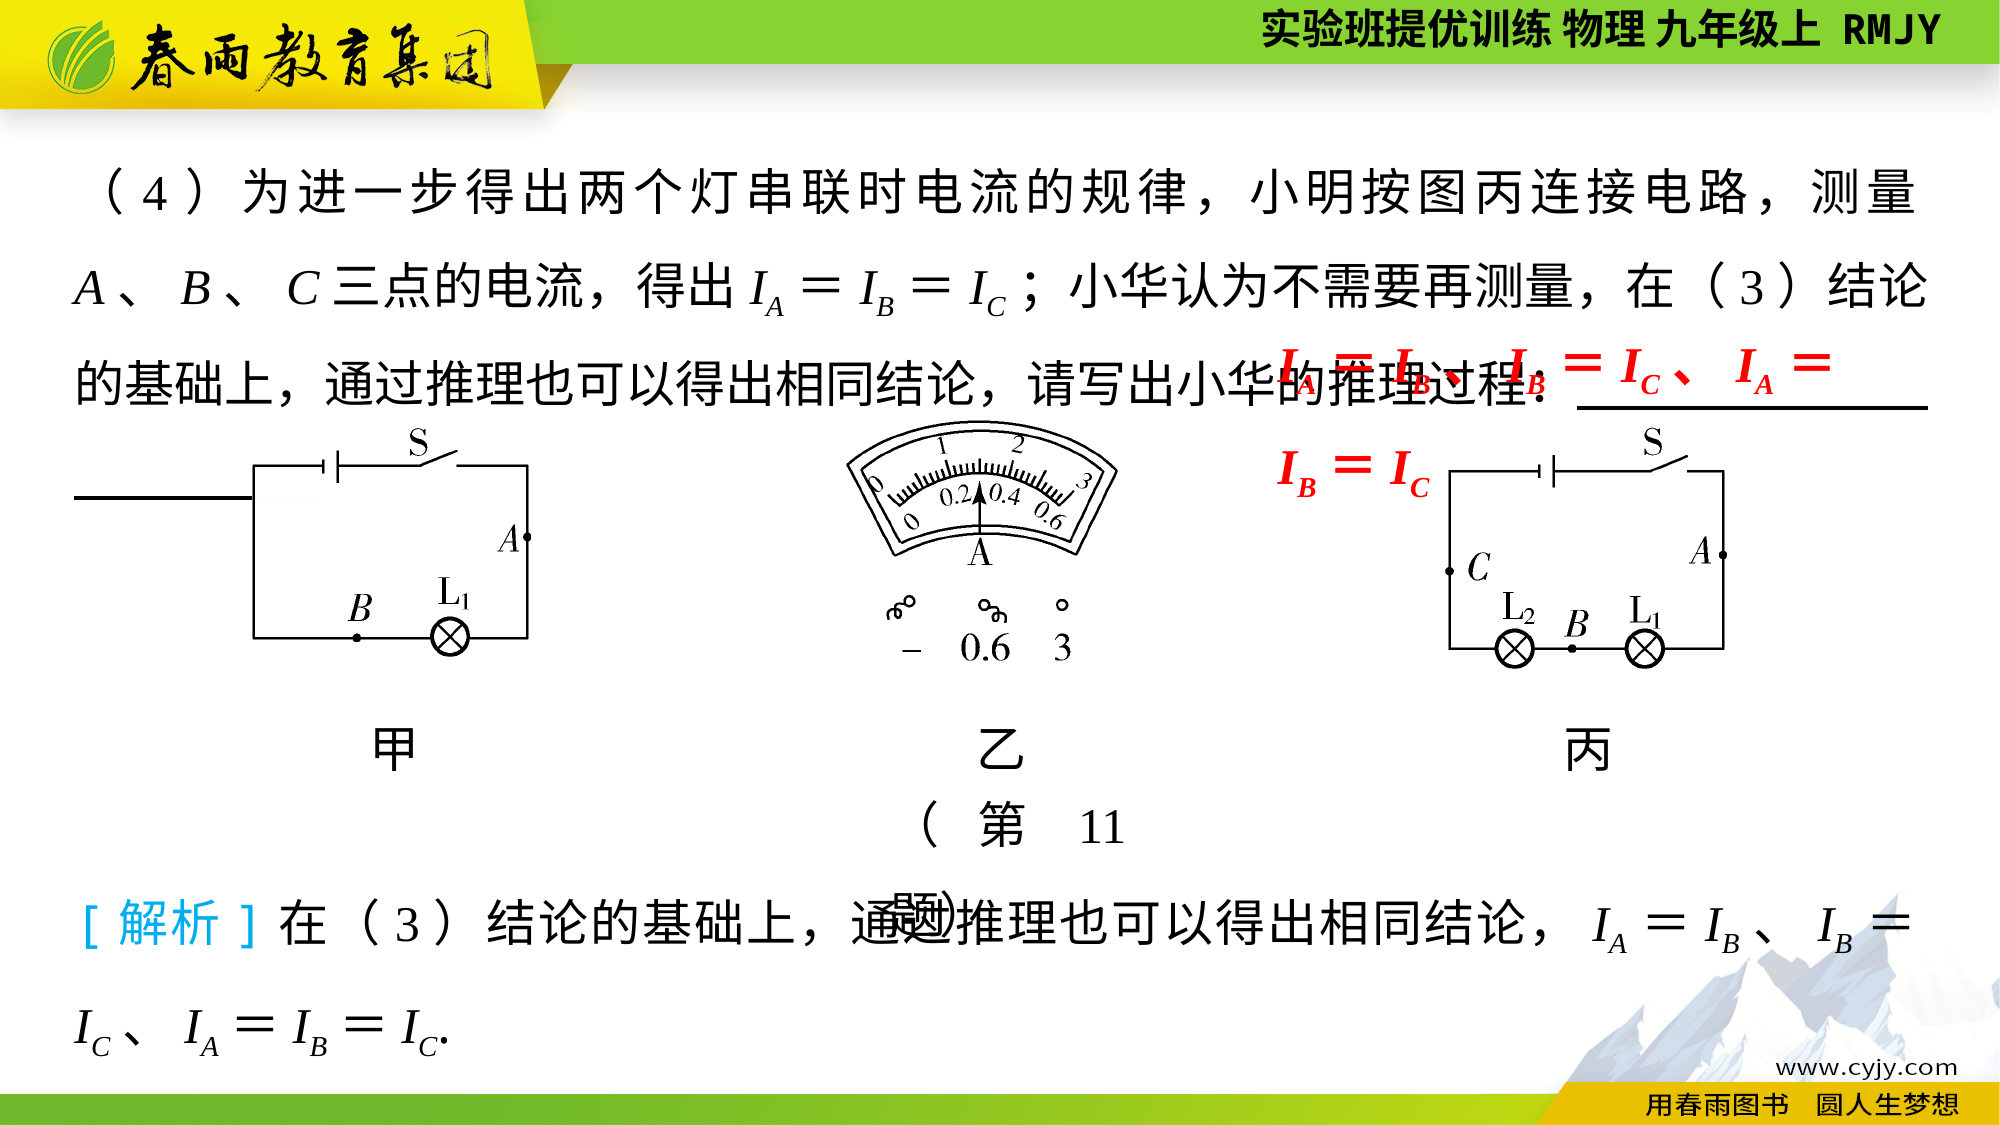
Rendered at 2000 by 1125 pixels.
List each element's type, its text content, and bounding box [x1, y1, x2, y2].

text_box [解析]在（3）结论的基础上，通过推理也可以得出相同结论，IA＝IB、IB＝IC、IA＝IB＝IC. [59, 849, 1944, 1070]
text_box （第11题） [875, 755, 1153, 849]
list （4）为进一步得出两个灯串联时电流的规律，小明按图丙连接电路，测量A、B、C三点的电流，得出IA＝IB＝IC；小华认为不需要再测量，在（3）结论的基础上，通过推理也可以得出相同结论，请写出小华的推理过程： . [59, 122, 1944, 411]
text_box 乙 [961, 680, 1042, 755]
text_box IA＝IB、IB＝IC、IA＝IB＝IC [1262, 290, 1864, 408]
text_box 丙 [1548, 680, 1629, 786]
picture [0, 0, 2000, 1125]
text_box 甲 [354, 680, 435, 786]
